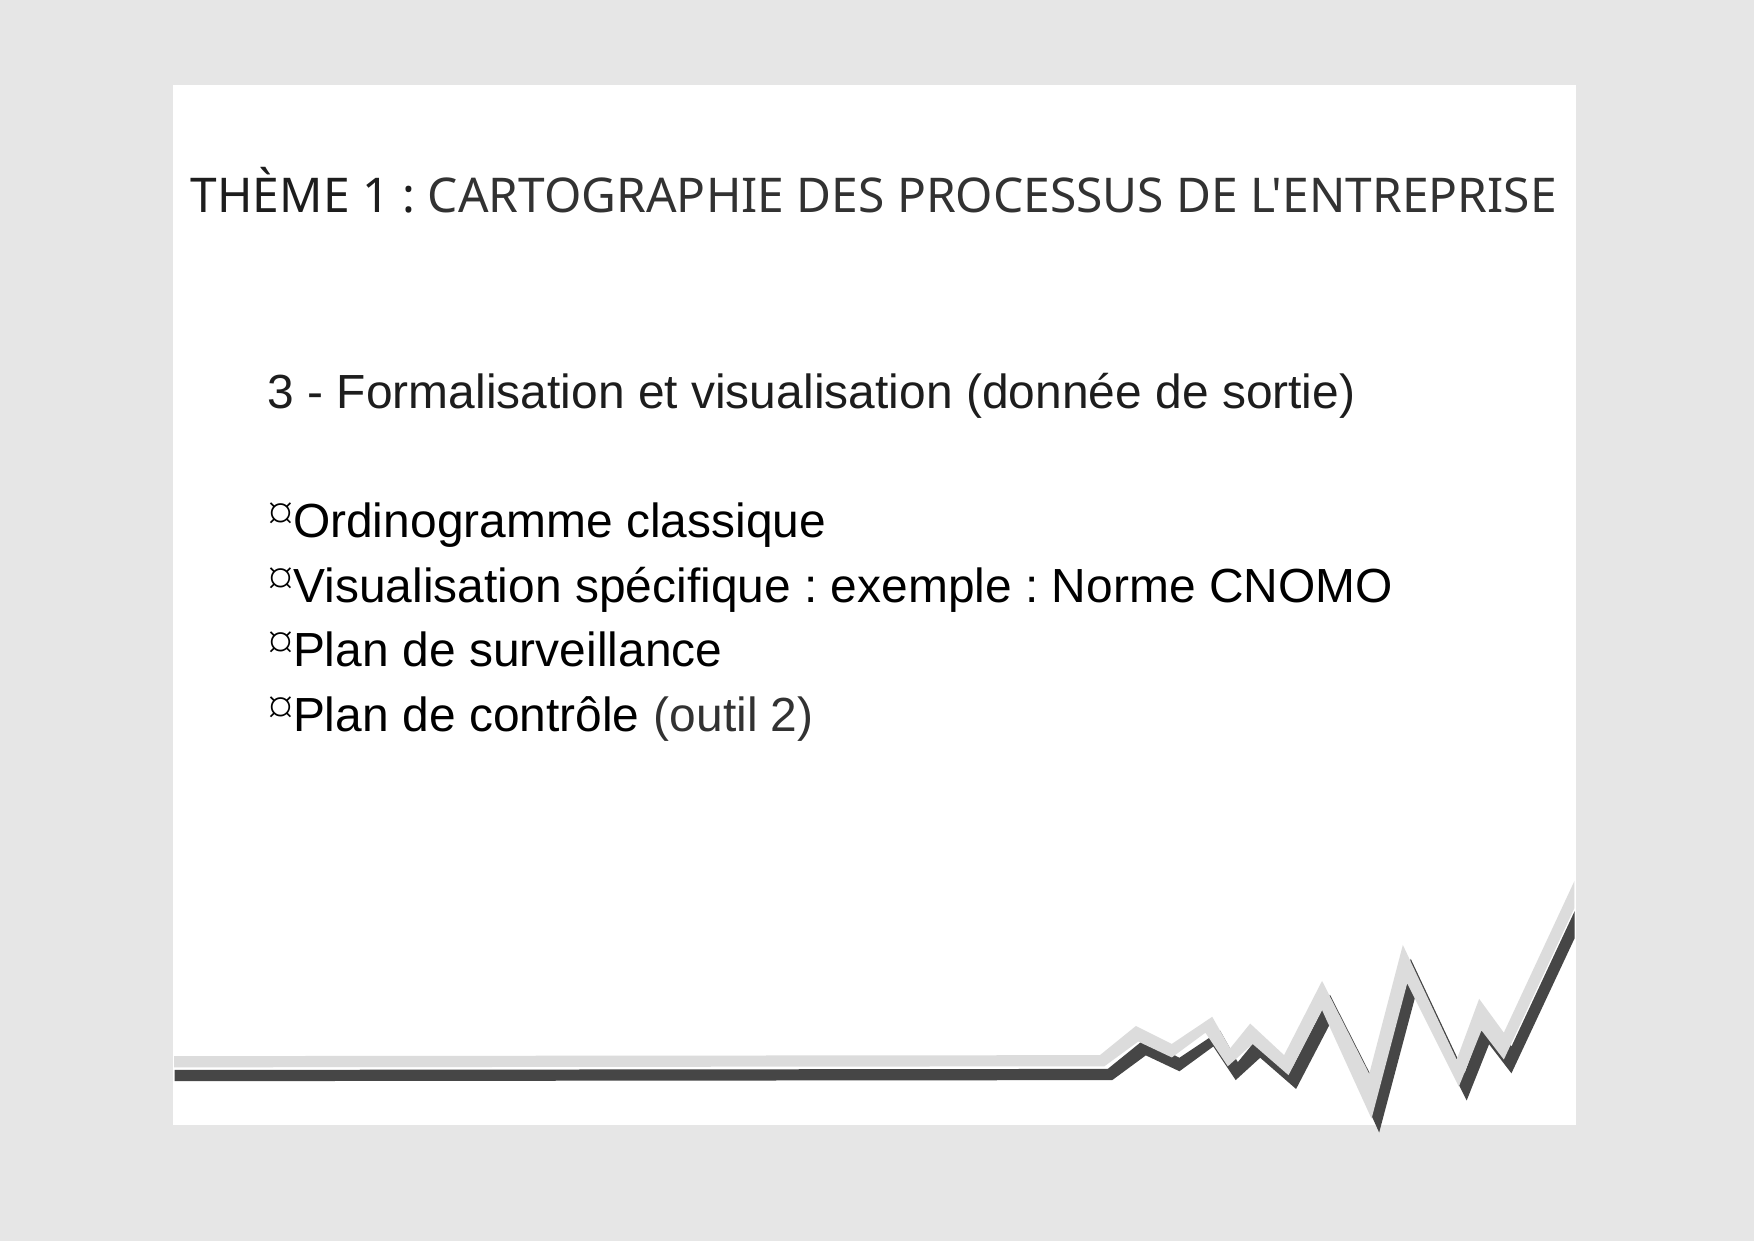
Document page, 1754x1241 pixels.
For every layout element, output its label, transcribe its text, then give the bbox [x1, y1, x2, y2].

text_box [173, 85, 1575, 155]
text_box [174, 880, 1575, 1119]
text_box THÈME 1 : CARTOGRAPHIE DES PROCESSUS DE L'ENTREPRISE [173, 155, 1576, 222]
text_box [1459, 911, 1575, 1101]
text_box [174, 1013, 1329, 1089]
text_box 3 - Formalisation et visualisation (donnée de sortie) Ordinogramme classique Visualisation spécifique : exemple : Norme CNOMO Plan de surveillance Plan de contrôle (outil 2) [267, 360, 1486, 742]
text_box [1372, 985, 1415, 1133]
text_box [173, 222, 1575, 1124]
